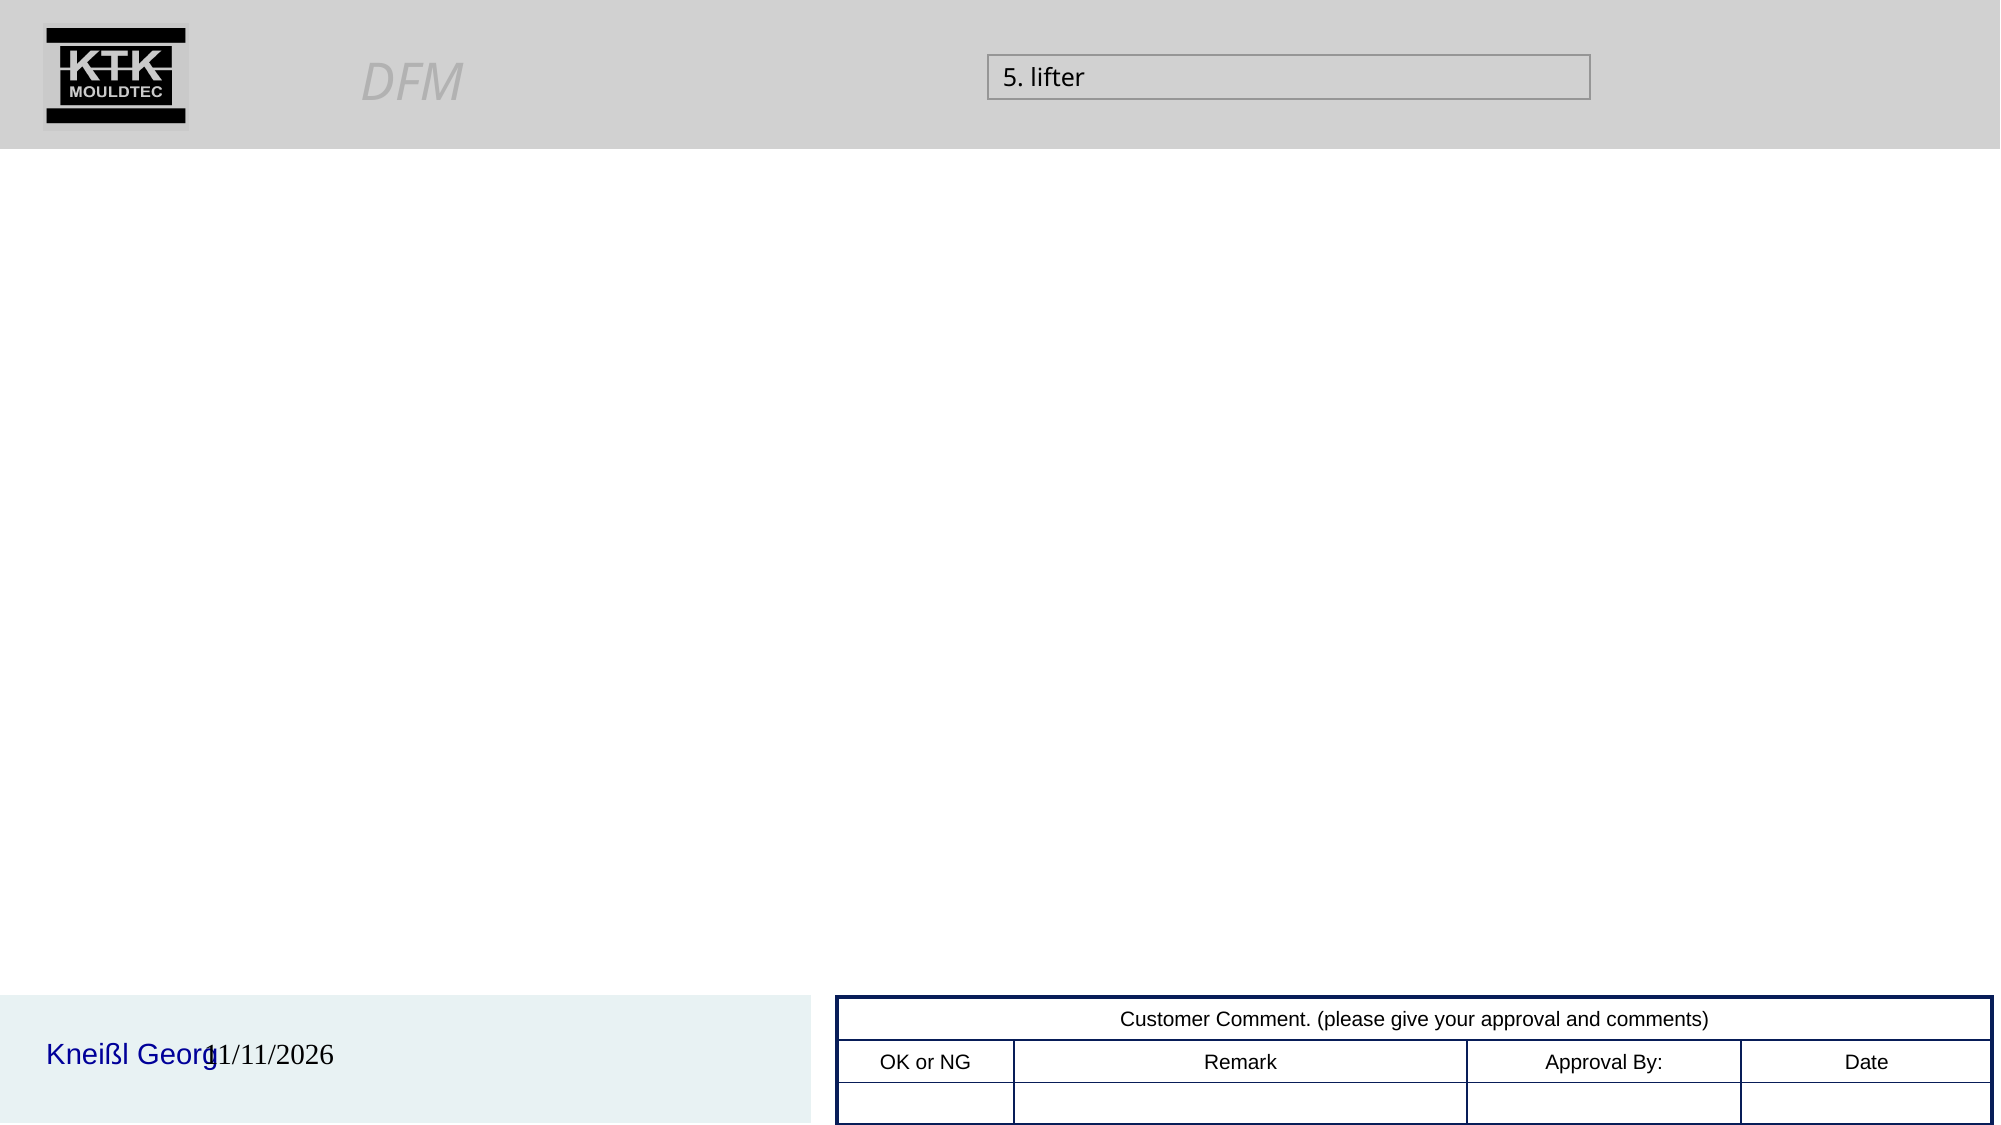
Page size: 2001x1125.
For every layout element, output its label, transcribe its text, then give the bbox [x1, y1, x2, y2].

text_box 5. lifter [988, 54, 1591, 100]
slide_number [188, 1027, 433, 1106]
